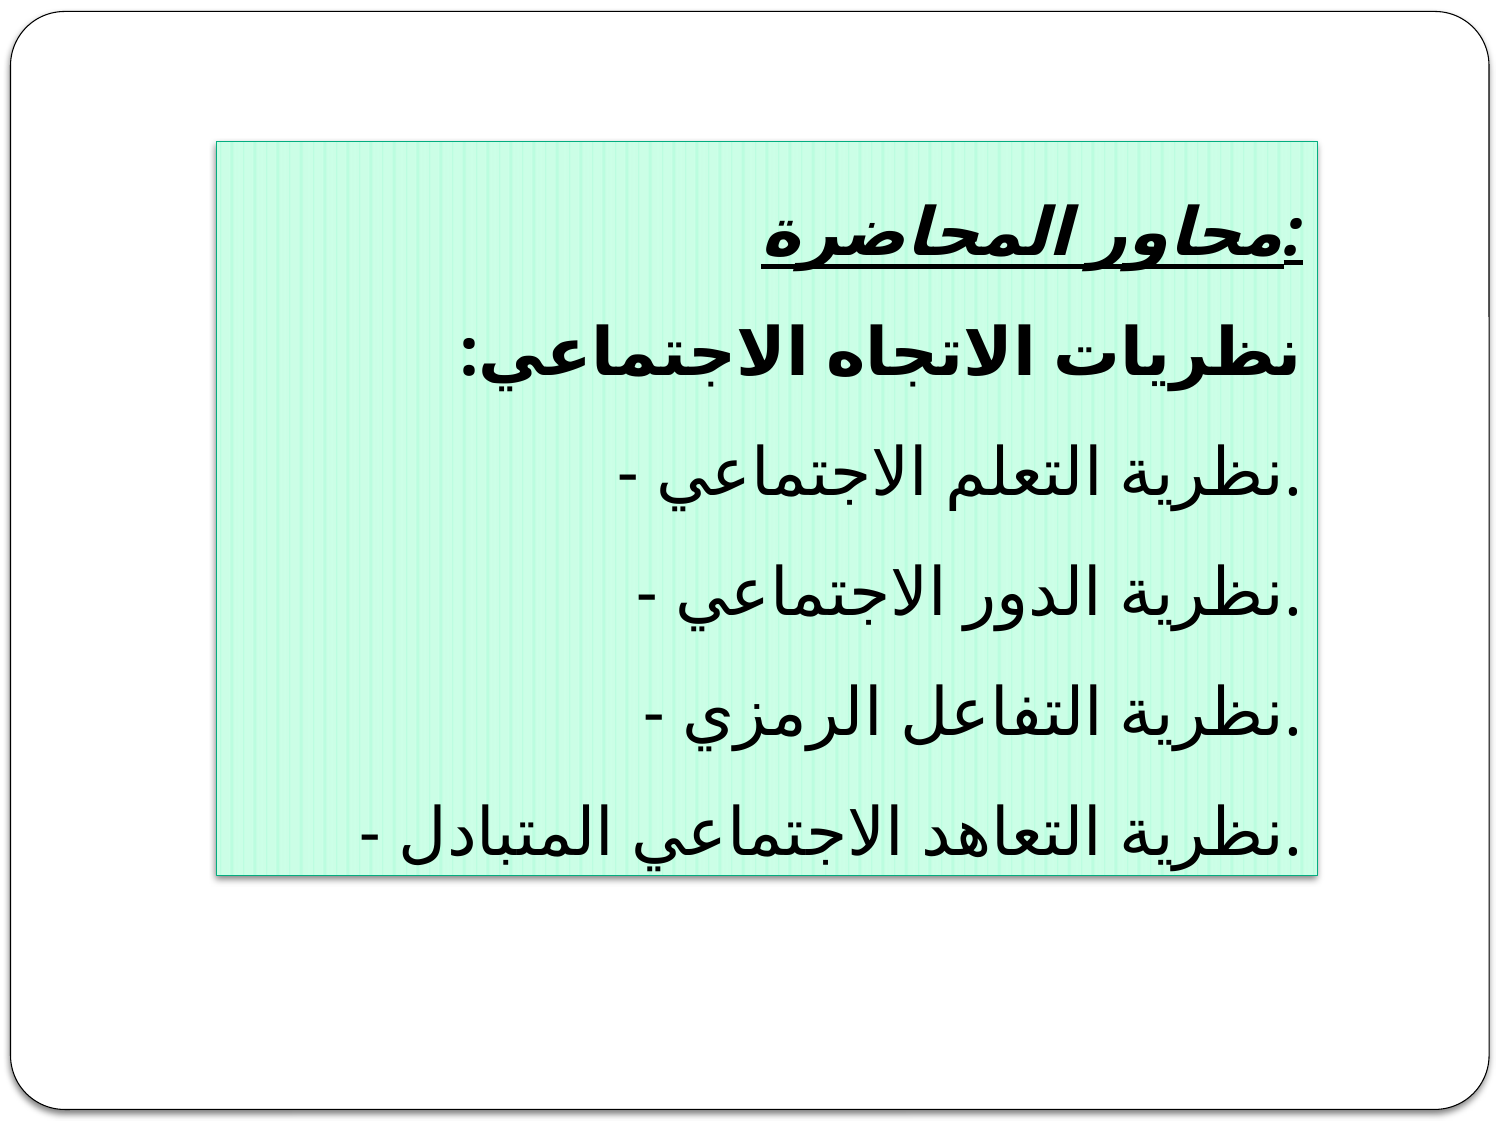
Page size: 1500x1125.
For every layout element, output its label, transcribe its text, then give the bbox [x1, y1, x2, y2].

text_box محاور المحاضرة: :نظريات الاتجاه الاجتماعي - نظرية التعلم الاجتماعي. - نظرية الدور الاجتماعي. - نظرية التفاعل الرمزي. - نظرية التعاهد الاجتماعي المتبادل. [216, 141, 1318, 876]
